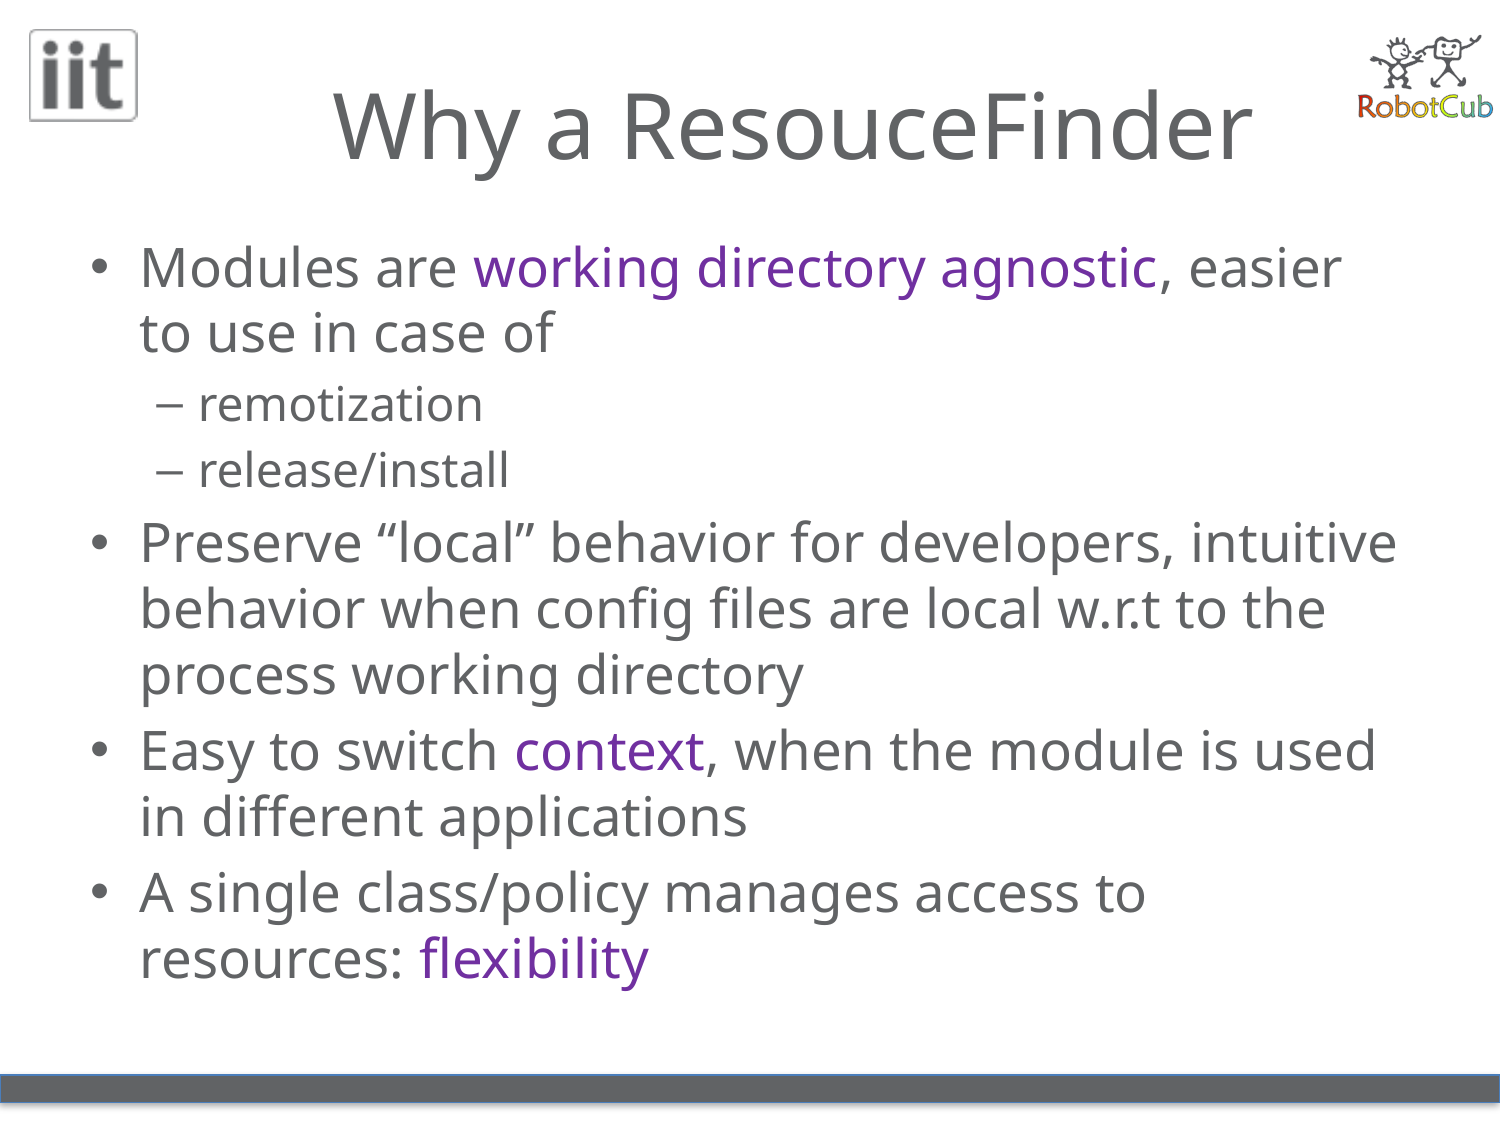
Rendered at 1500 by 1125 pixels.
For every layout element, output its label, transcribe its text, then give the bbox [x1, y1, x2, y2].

title Why a ResouceFinder [162, 45, 1425, 200]
picture [29, 29, 138, 122]
picture [1356, 29, 1494, 122]
list Modules are working directory agnostic, easier to use in case of remotization release/install Preserve “local” behavior for developers, intuitive behavior when config files are local w.r.t to the process working directory Easy to switch context, when the module is used in different applications A single class/policy manages access to resources: flexibility [75, 224, 1425, 1005]
